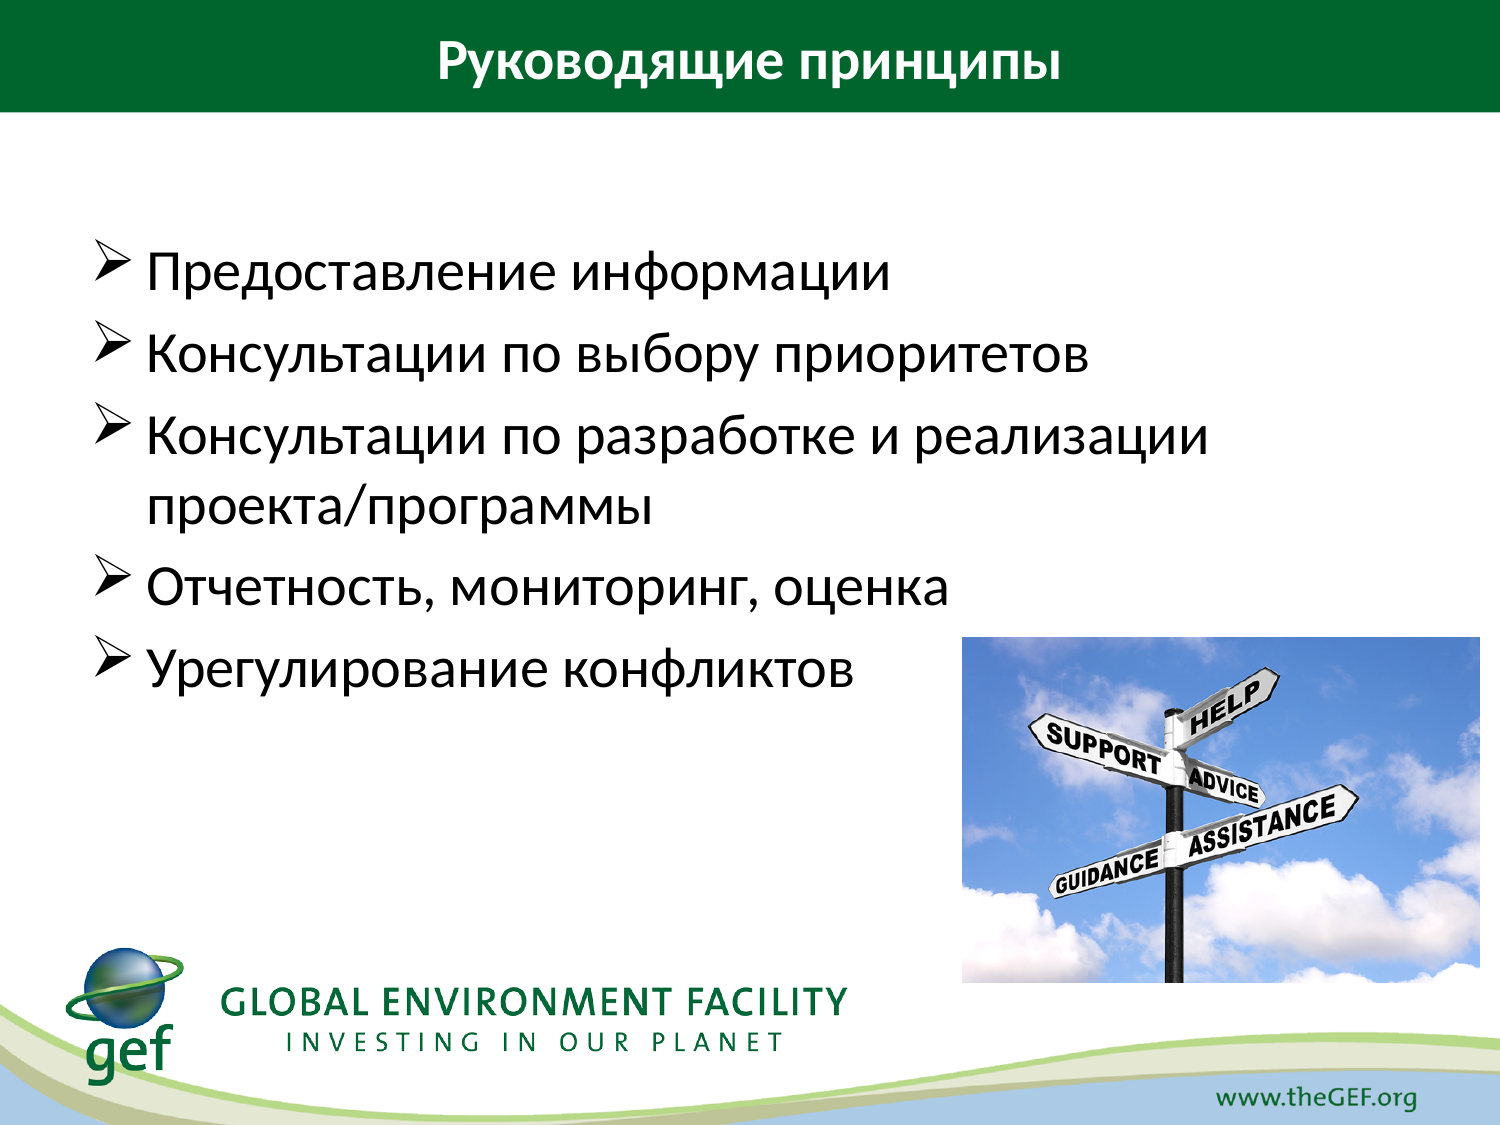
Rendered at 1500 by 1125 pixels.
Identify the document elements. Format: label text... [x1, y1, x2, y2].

list Предоставление информации Консультации по выбору приоритетов Консультации по разработке и реализации проекта/программы Отчетность, мониторинг, оценка Урегулирование конфликтов [75, 224, 1425, 968]
picture [0, 637, 1500, 1125]
text_box Руководящие принципы [0, 0, 1500, 113]
